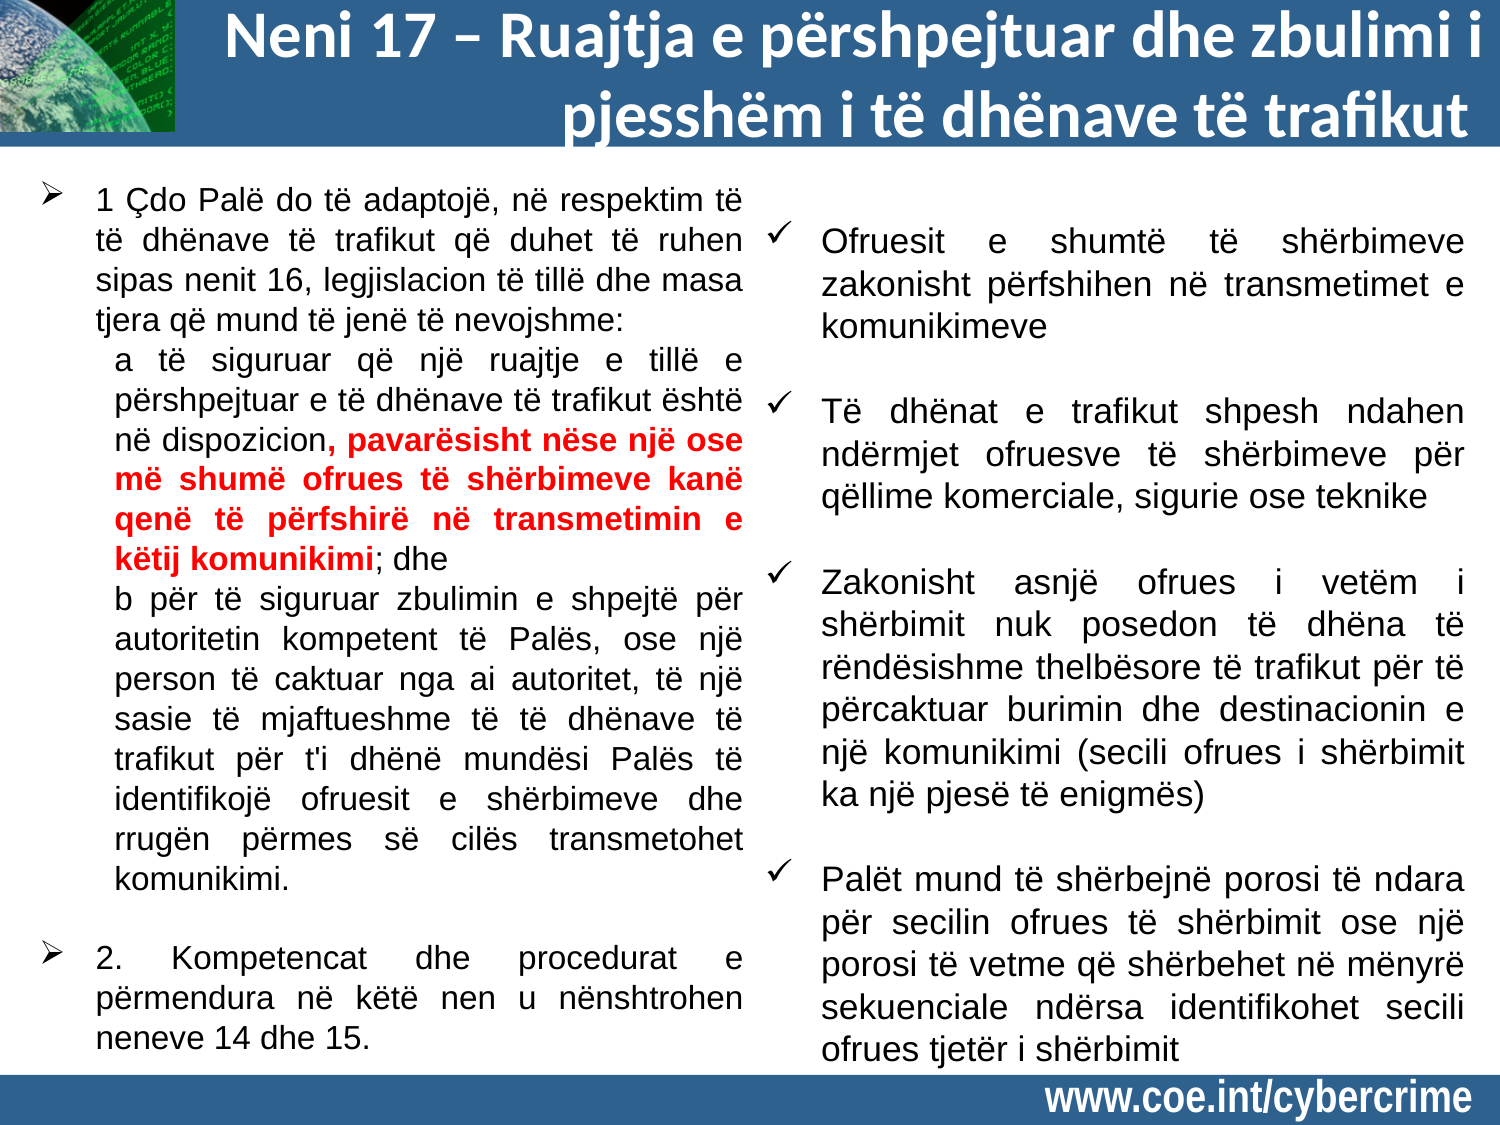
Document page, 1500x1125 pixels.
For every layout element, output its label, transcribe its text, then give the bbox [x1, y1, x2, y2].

text_box 1 Çdo Palë do të adaptojë, në respektim të të dhënave të trafikut që duhet të ruhen sipas nenit 16, legjislacion të tillë dhe masa tjera që mund të jenë të nevojshme: a të siguruar që një ruajtje e tillë e përshpejtuar e të dhënave të trafikut është në dispozicion, pavarësisht nëse një ose më shumë ofrues të shërbimeve kanë qenë të përfshirë në transmetimin e këtij komunikimi; dhe b për të siguruar zbulimin e shpejtë për autoritetin kompetent të Palës, ose një person të caktuar nga ai autoritet, të një sasie të mjaftueshme të të dhënave të trafikut për t'i dhënë mundësi Palës të identifikojë ofruesit e shërbimeve dhe rrugën përmes së cilës transmetohet komunikimi. 2. Kompetencat dhe procedurat e përmendura në këtë nen u nënshtrohen neneve 14 dhe 15. [24, 170, 759, 1064]
text_box Ofruesit e shumtë të shërbimeve zakonisht përfshihen në transmetimet e komunikimeve Të dhënat e trafikut shpesh ndahen ndërmjet ofruesve të shërbimeve për qëllime komerciale, sigurie ose teknike Zakonisht asnjë ofrues i vetëm i shërbimit nuk posedon të dhëna të rëndësishme thelbësore të trafikut për të përcaktuar burimin dhe destinacionin e një komunikimi (secili ofrues i shërbimit ka një pjesë të enigmës) Palët mund të shërbejnë porosi të ndara për secilin ofrues të shërbimit ose një porosi të vetme që shërbehet në mënyrë sekuenciale ndërsa identifikohet secili ofrues tjetër i shërbimit [749, 211, 1480, 1077]
picture [0, 0, 175, 132]
text_box [0, 1073, 1030, 1125]
text_box Neni 17 – Ruajtja e përshpejtuar dhe zbulimi i pjesshëm i të dhënave të trafikut [0, 0, 1500, 149]
text_box www.coe.int/cybercrime [1030, 1059, 1500, 1125]
